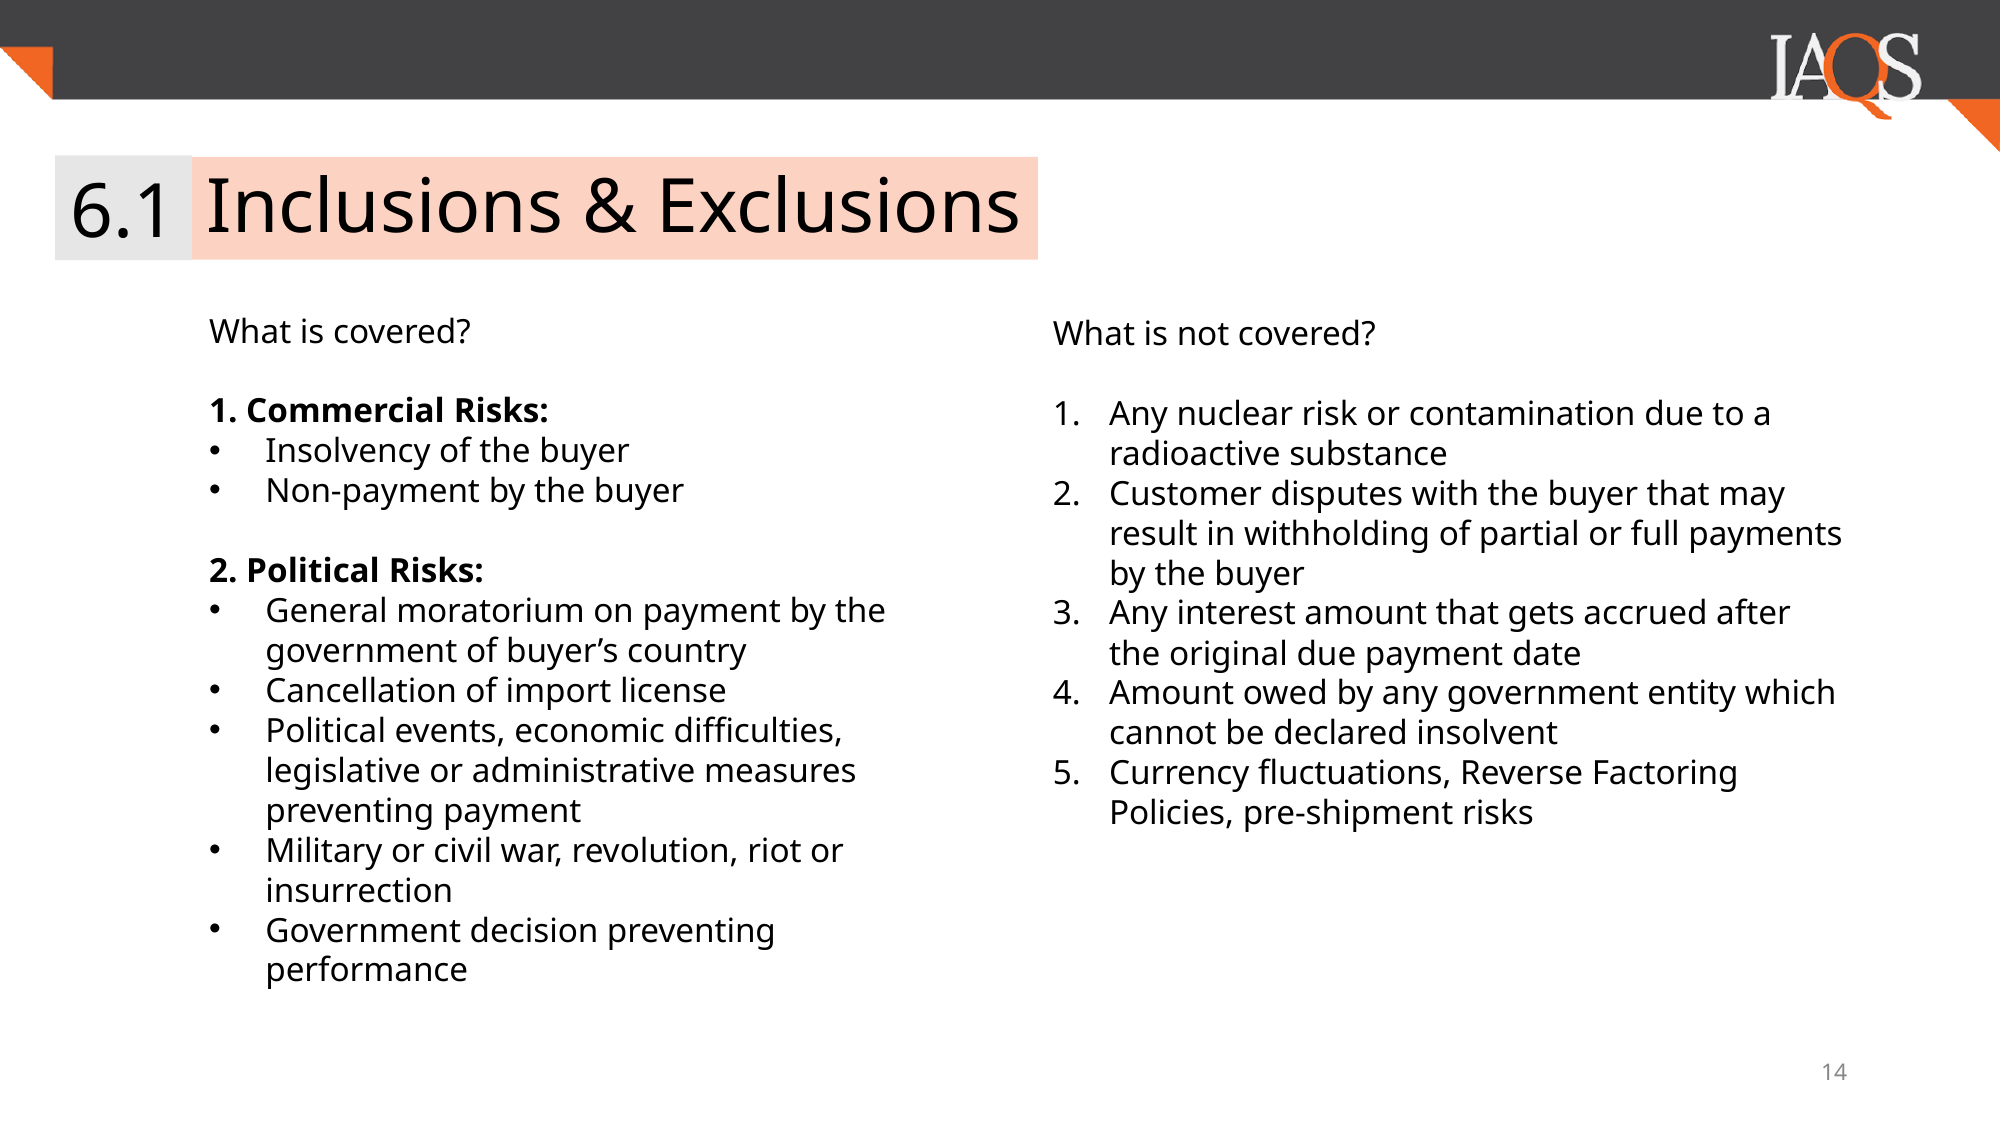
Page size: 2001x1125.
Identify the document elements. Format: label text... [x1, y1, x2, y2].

text_box What is covered? 1. Commercial Risks: Insolvency of the buyer Non-payment by the buyer 2. Political Risks: General moratorium on payment by the government of buyer’s country Cancellation of import license Political events, economic difficulties, legislative or administrative measures preventing payment Military or civil war, revolution, riot or insurrection Government decision preventing performance [194, 302, 995, 996]
picture [0, 0, 2000, 152]
text_box What is not covered? Any nuclear risk or contamination due to a radioactive substance Customer disputes with the buyer that may result in withholding of partial or full payments by the buyer Any interest amount that gets accrued after the original due payment date Amount owed by any government entity which cannot be declared insolvent Currency fluctuations, Reverse Factoring Policies, pre-shipment risks [1037, 304, 1863, 839]
text_box 6.1 [55, 155, 192, 261]
slide_number ‹#› [1412, 1042, 1863, 1103]
title Inclusions & Exclusions [192, 156, 1038, 260]
